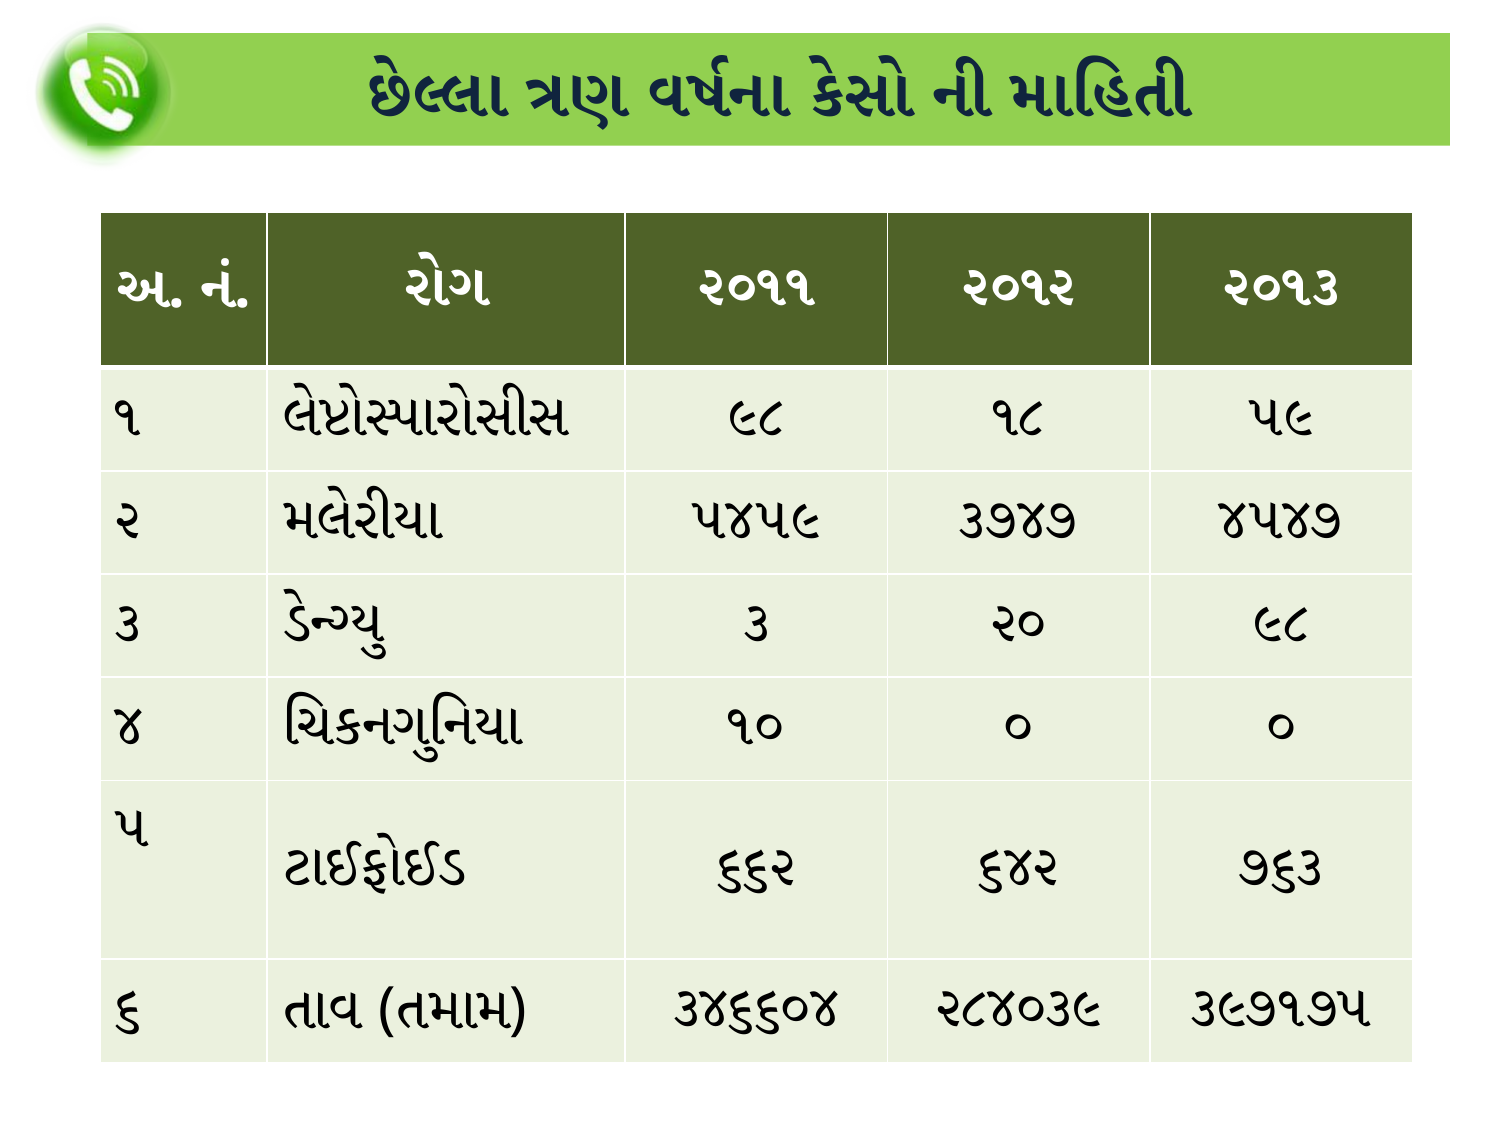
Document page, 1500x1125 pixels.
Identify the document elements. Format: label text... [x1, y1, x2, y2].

table_cell ૦ [1151, 678, 1412, 780]
table_header અ. નં. [101, 213, 266, 365]
table_cell ૪ [101, 678, 266, 780]
table_cell ૦ [888, 678, 1149, 780]
table_cell ૨૮૪૦૩૯ [888, 960, 1149, 1062]
table_cell ૧૦ [626, 678, 887, 780]
table_cell ટાઈફોઈડ [268, 781, 624, 958]
table_cell ૫૯ [1151, 370, 1412, 470]
table_cell લેપ્ટોસ્પારોસીસ [268, 370, 624, 470]
table_cell ચિકનગુનિયા [268, 678, 624, 780]
table_cell ૨ [101, 472, 266, 573]
table_cell ડેન્ગ્યુ [268, 575, 624, 676]
table_cell ૨૦ [888, 575, 1149, 676]
table_cell ૩૯૭૧૭૫ [1151, 960, 1412, 1062]
table_cell ૫૪૫૯ [626, 472, 887, 573]
table_cell ૬ [101, 960, 266, 1062]
table_header ૨૦૧૧ [626, 213, 887, 365]
table_header ૨૦૧૩ [1151, 213, 1412, 365]
table_cell મલેરીયા [268, 472, 624, 573]
table_header ૨૦૧૨ [888, 213, 1149, 365]
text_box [21, 12, 1451, 176]
table_header રોગ [268, 213, 624, 365]
table_cell ૯૮ [626, 370, 887, 470]
table_cell ૪૫૪૭ [1151, 472, 1412, 573]
table_cell ૬૬૨ [626, 781, 887, 958]
table_cell ૩૪૬૬૦૪ [626, 960, 887, 1062]
table_cell ૩ [101, 575, 266, 676]
table_cell ૩ [626, 575, 887, 676]
table_cell ૭૬૩ [1151, 781, 1412, 958]
table_cell ૫ [101, 781, 266, 958]
table_cell ૩૭૪૭ [888, 472, 1149, 573]
table_cell તાવ (તમામ) [268, 960, 624, 1062]
table_cell ૧ [101, 370, 266, 470]
table_cell ૯૮ [1151, 575, 1412, 676]
table_cell ૧૮ [888, 370, 1149, 470]
table_cell ૬૪૨ [888, 781, 1149, 958]
